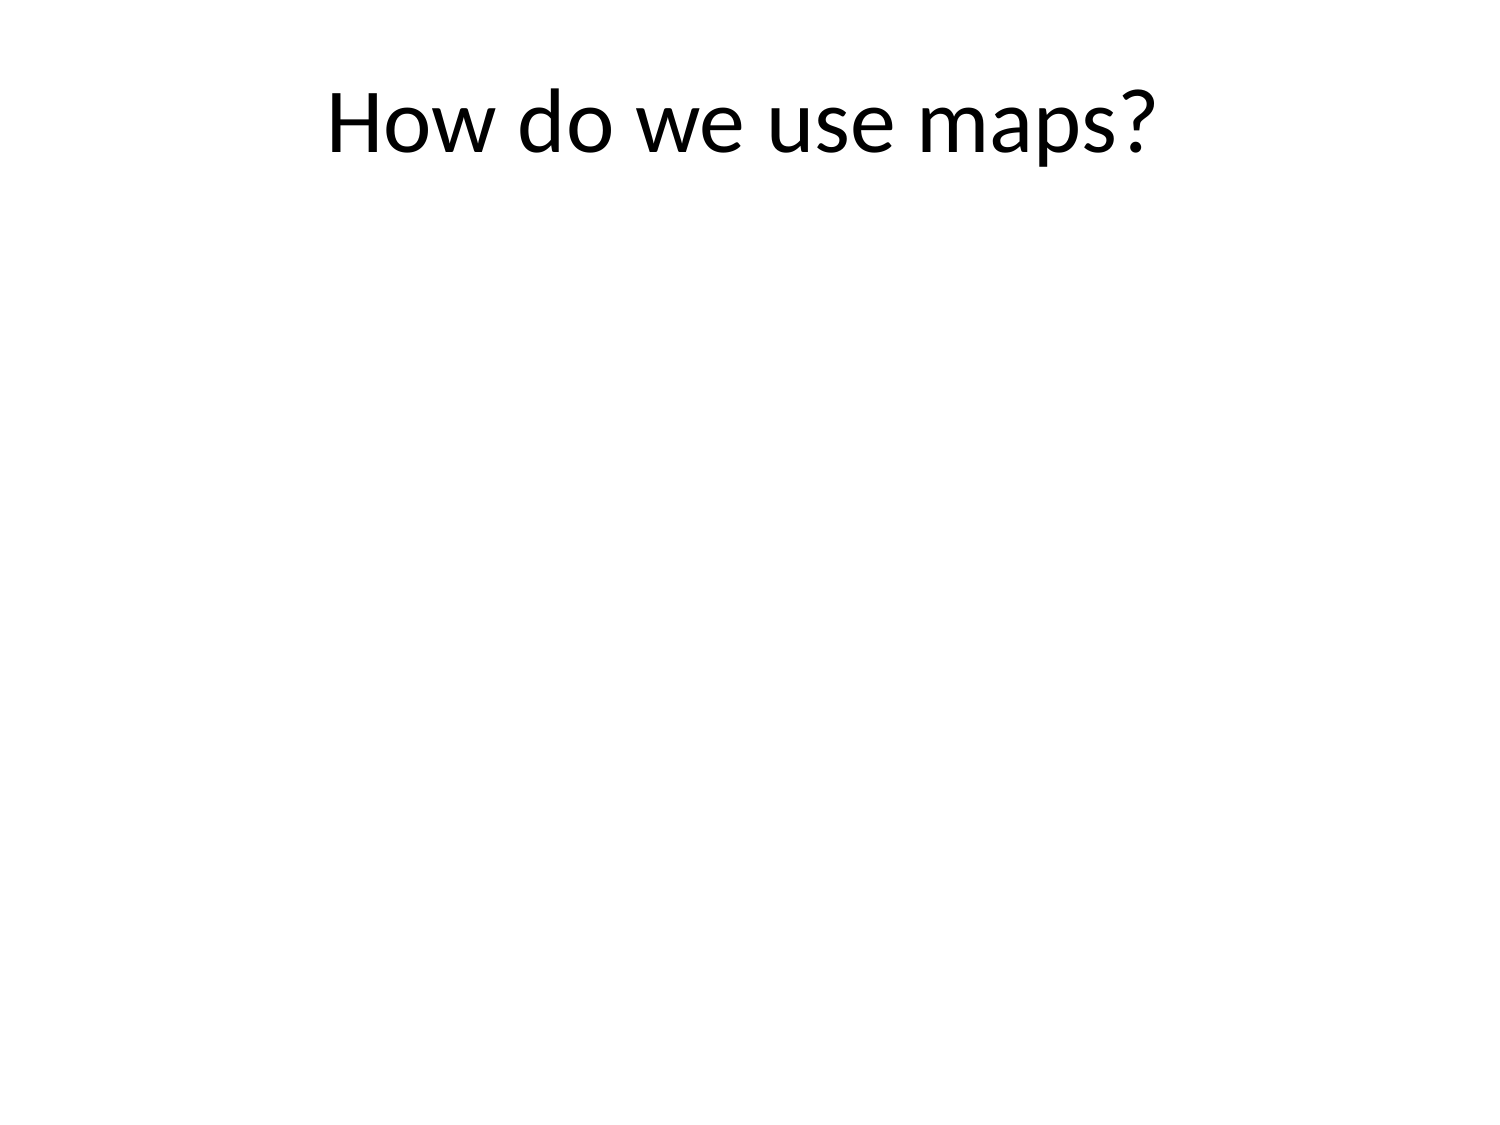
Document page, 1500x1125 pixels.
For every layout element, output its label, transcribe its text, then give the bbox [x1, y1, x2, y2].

title How do we use maps? [75, 0, 1413, 233]
